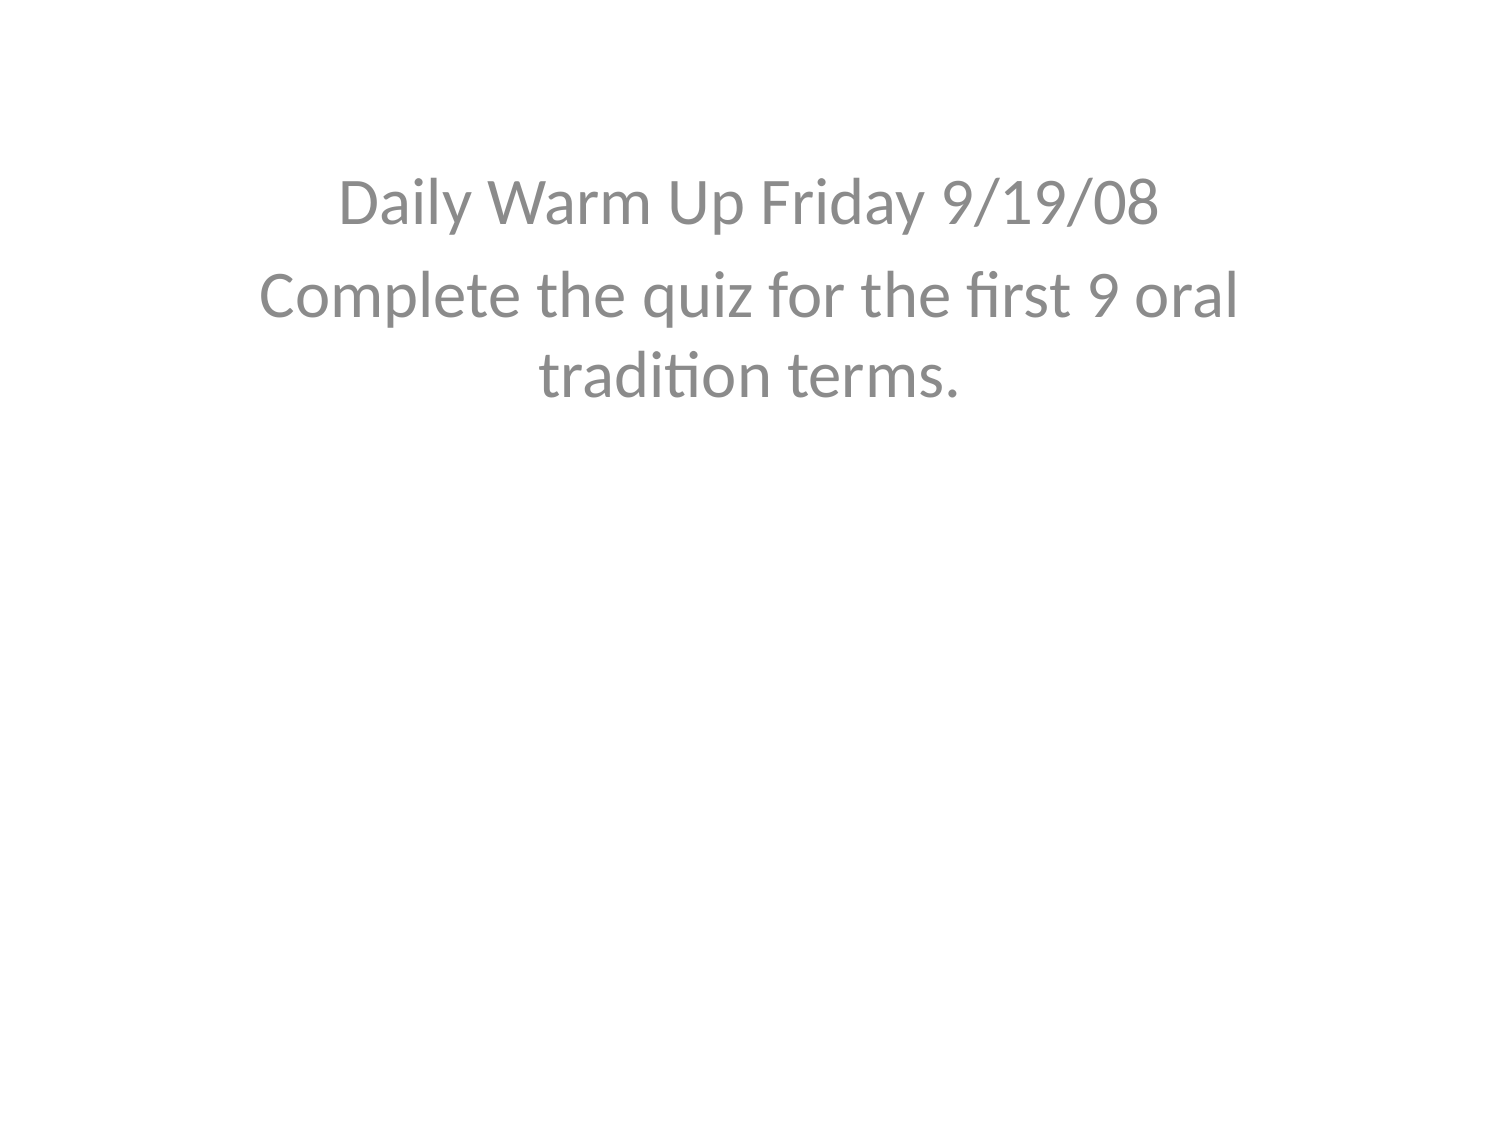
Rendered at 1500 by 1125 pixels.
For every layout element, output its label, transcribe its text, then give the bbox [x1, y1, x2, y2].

subtitle Daily Warm Up Friday 9/19/08 Complete the quiz for the first 9 oral tradition terms. [225, 149, 1275, 925]
